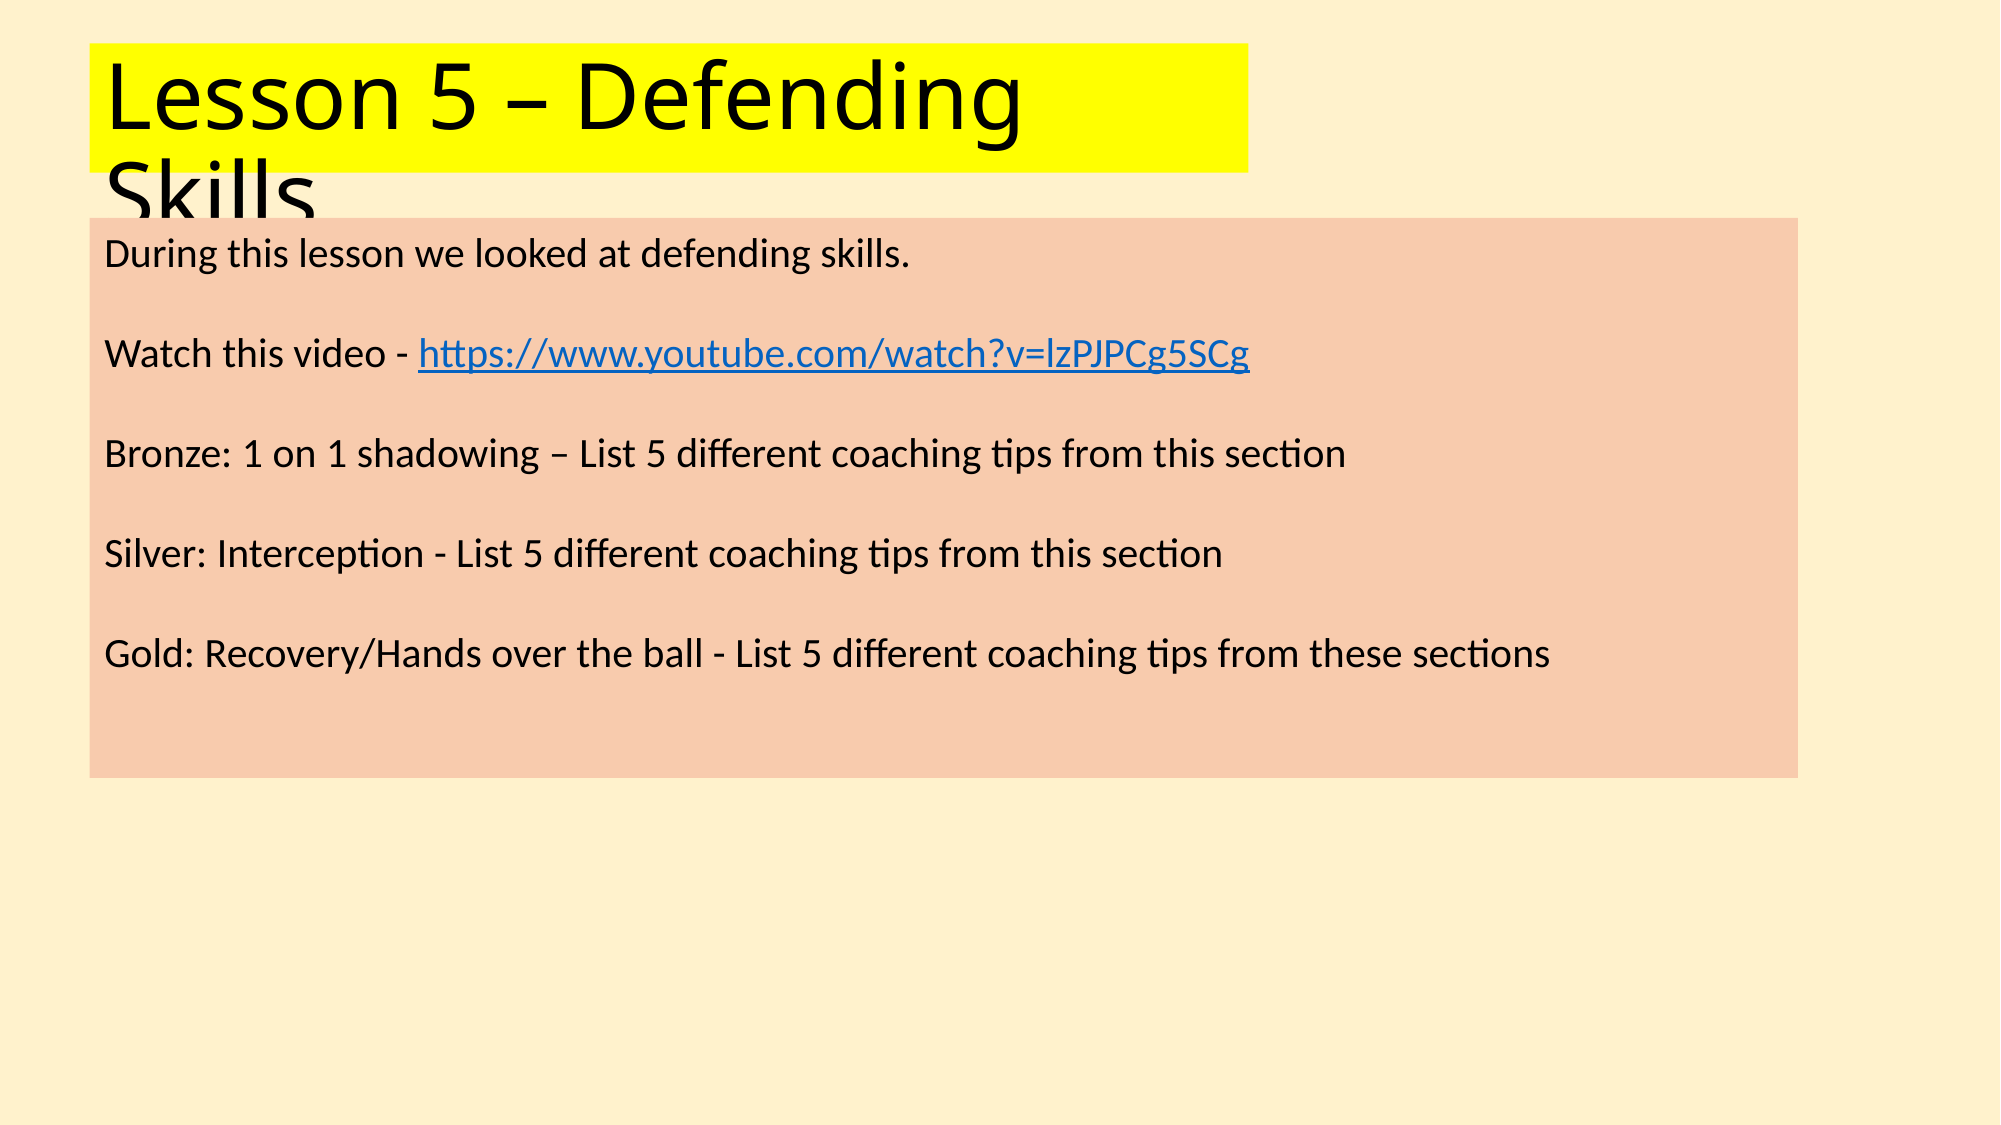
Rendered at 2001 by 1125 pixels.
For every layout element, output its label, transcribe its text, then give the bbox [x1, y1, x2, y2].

text_box Lesson 5 – Defending Skills [89, 43, 1249, 173]
text_box During this lesson we looked at defending skills. Watch this video - https://www.youtube.com/watch?v=lzPJPCg5SCg Bronze: 1 on 1 shadowing – List 5 different coaching tips from this section Silver: Interception - List 5 different coaching tips from this section Gold: Recovery/Hands over the ball - List 5 different coaching tips from these sections [89, 217, 1798, 778]
